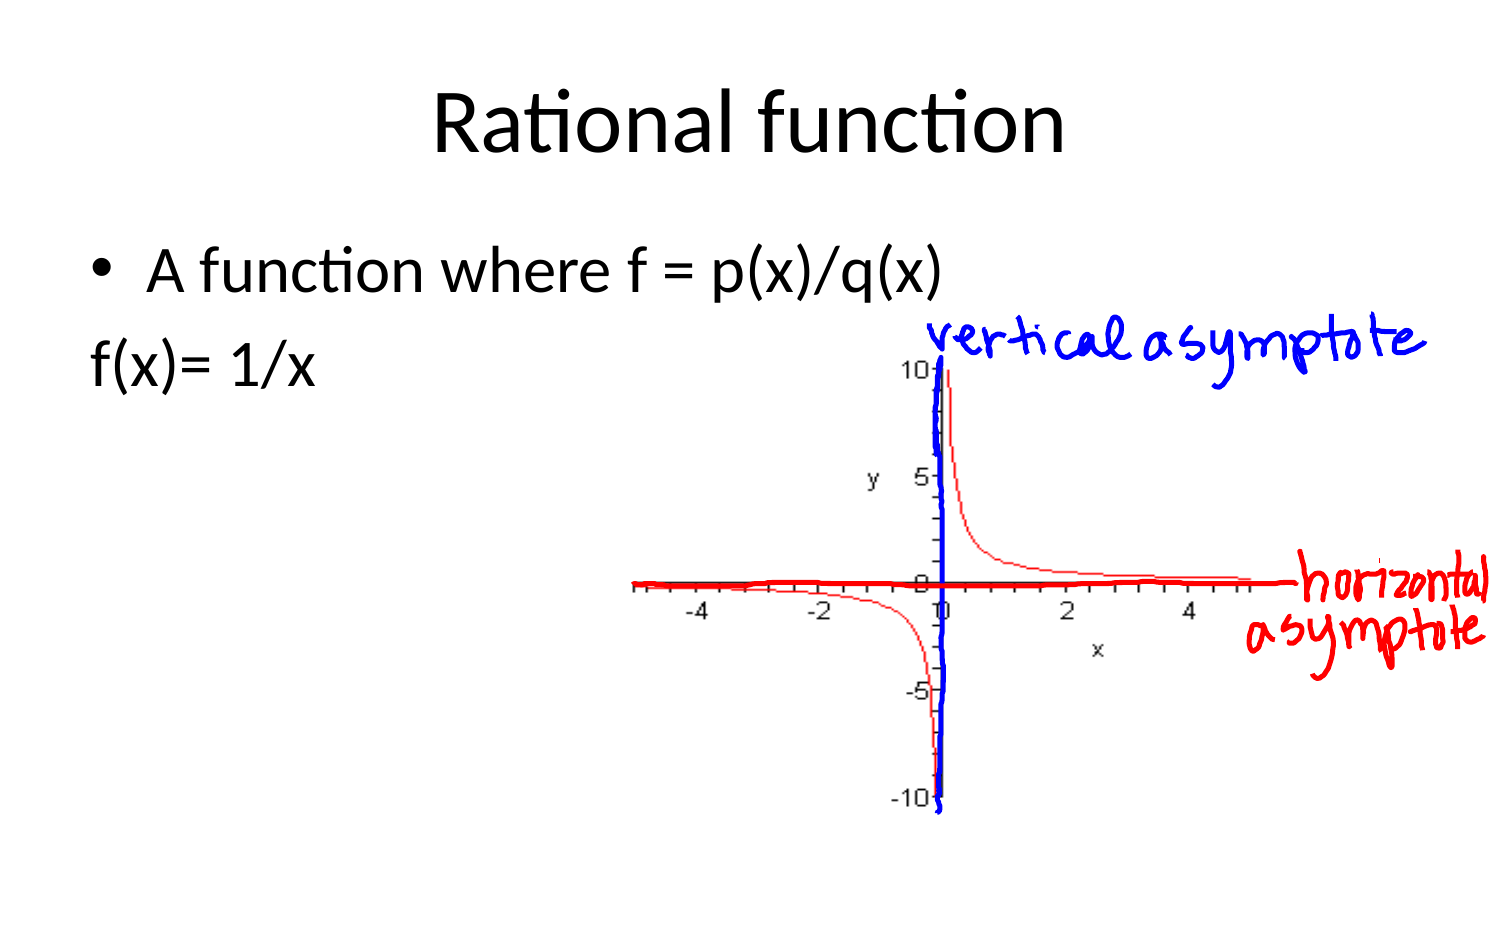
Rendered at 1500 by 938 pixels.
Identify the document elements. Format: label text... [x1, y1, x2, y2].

text_box [1180, 326, 1204, 352]
text_box [928, 323, 951, 350]
list A function where f = p(x)/q(x) f(x)= 1/x [75, 218, 1425, 838]
text_box [1056, 316, 1125, 352]
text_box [632, 549, 1487, 679]
text_box [954, 326, 982, 352]
text_box [1212, 330, 1232, 352]
text_box [1238, 332, 1286, 360]
text_box [1290, 332, 1319, 374]
picture [612, 353, 1276, 814]
text_box [1016, 315, 1024, 336]
text_box [1008, 333, 1046, 352]
text_box [1330, 313, 1334, 333]
text_box [1331, 335, 1337, 361]
text_box [983, 328, 1006, 352]
title Rational function [75, 37, 1425, 194]
text_box [1373, 332, 1382, 357]
text_box [1369, 329, 1397, 333]
text_box [1393, 329, 1426, 354]
text_box [1371, 313, 1375, 329]
text_box [1320, 329, 1359, 358]
text_box [1145, 333, 1170, 352]
